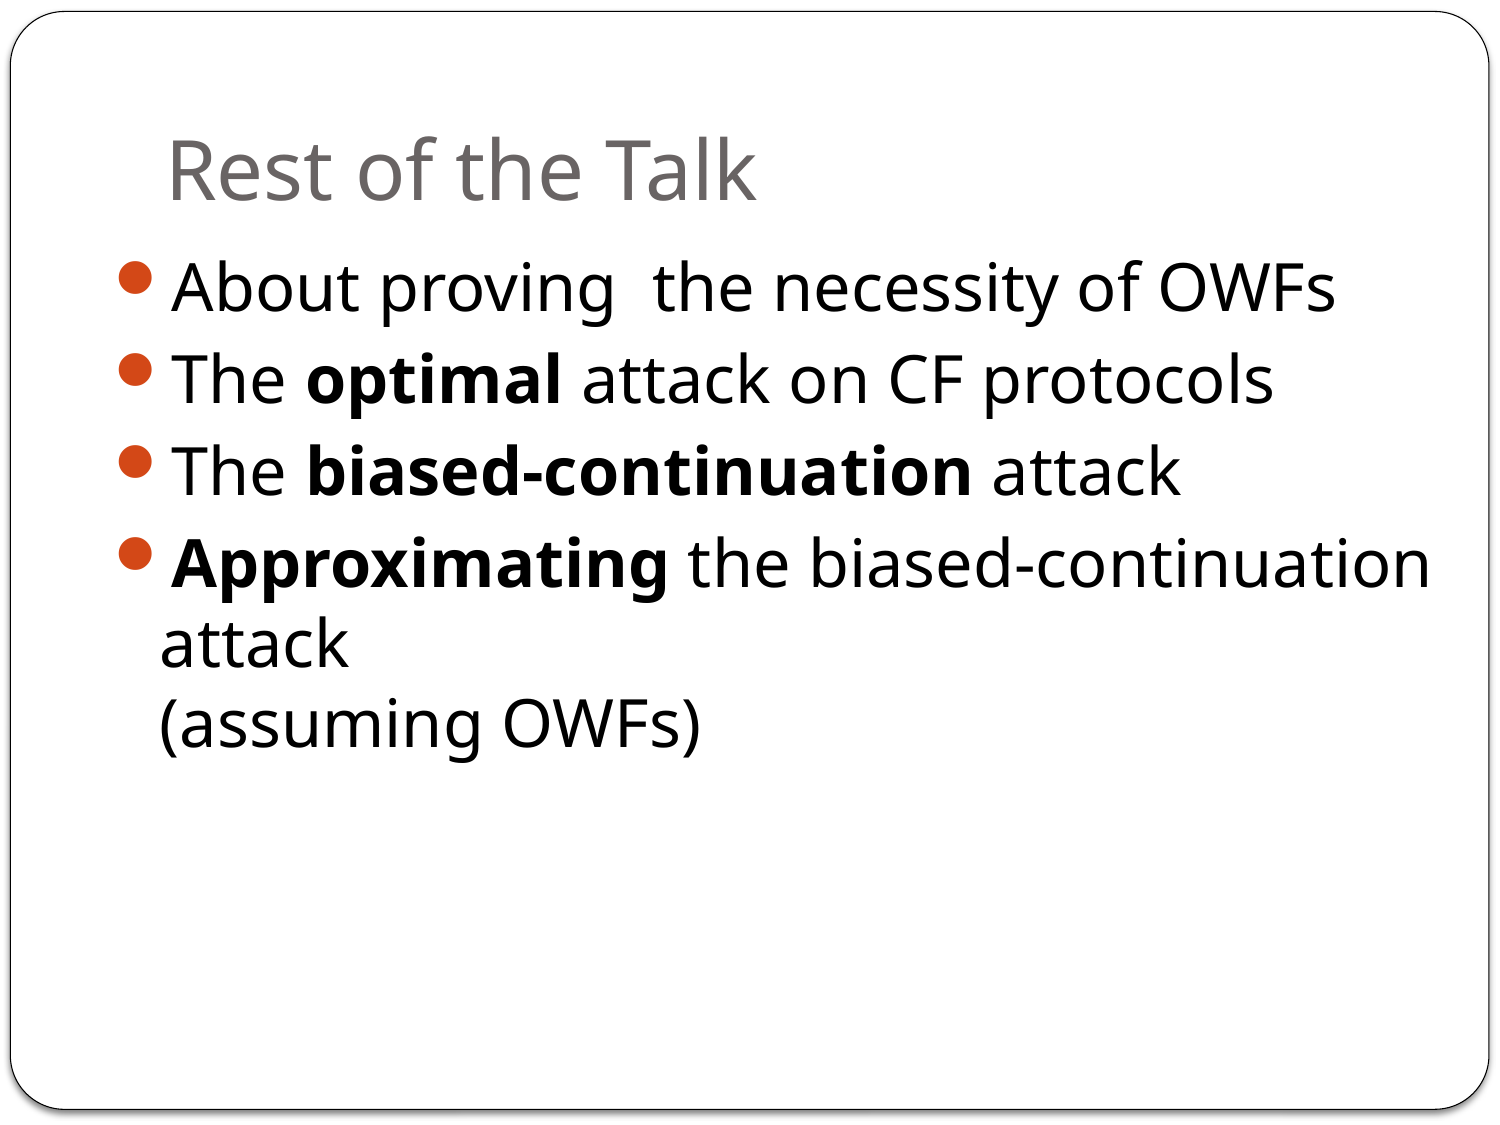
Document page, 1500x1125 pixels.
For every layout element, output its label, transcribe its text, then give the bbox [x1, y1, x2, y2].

title Rest of the Talk [149, 44, 1426, 233]
